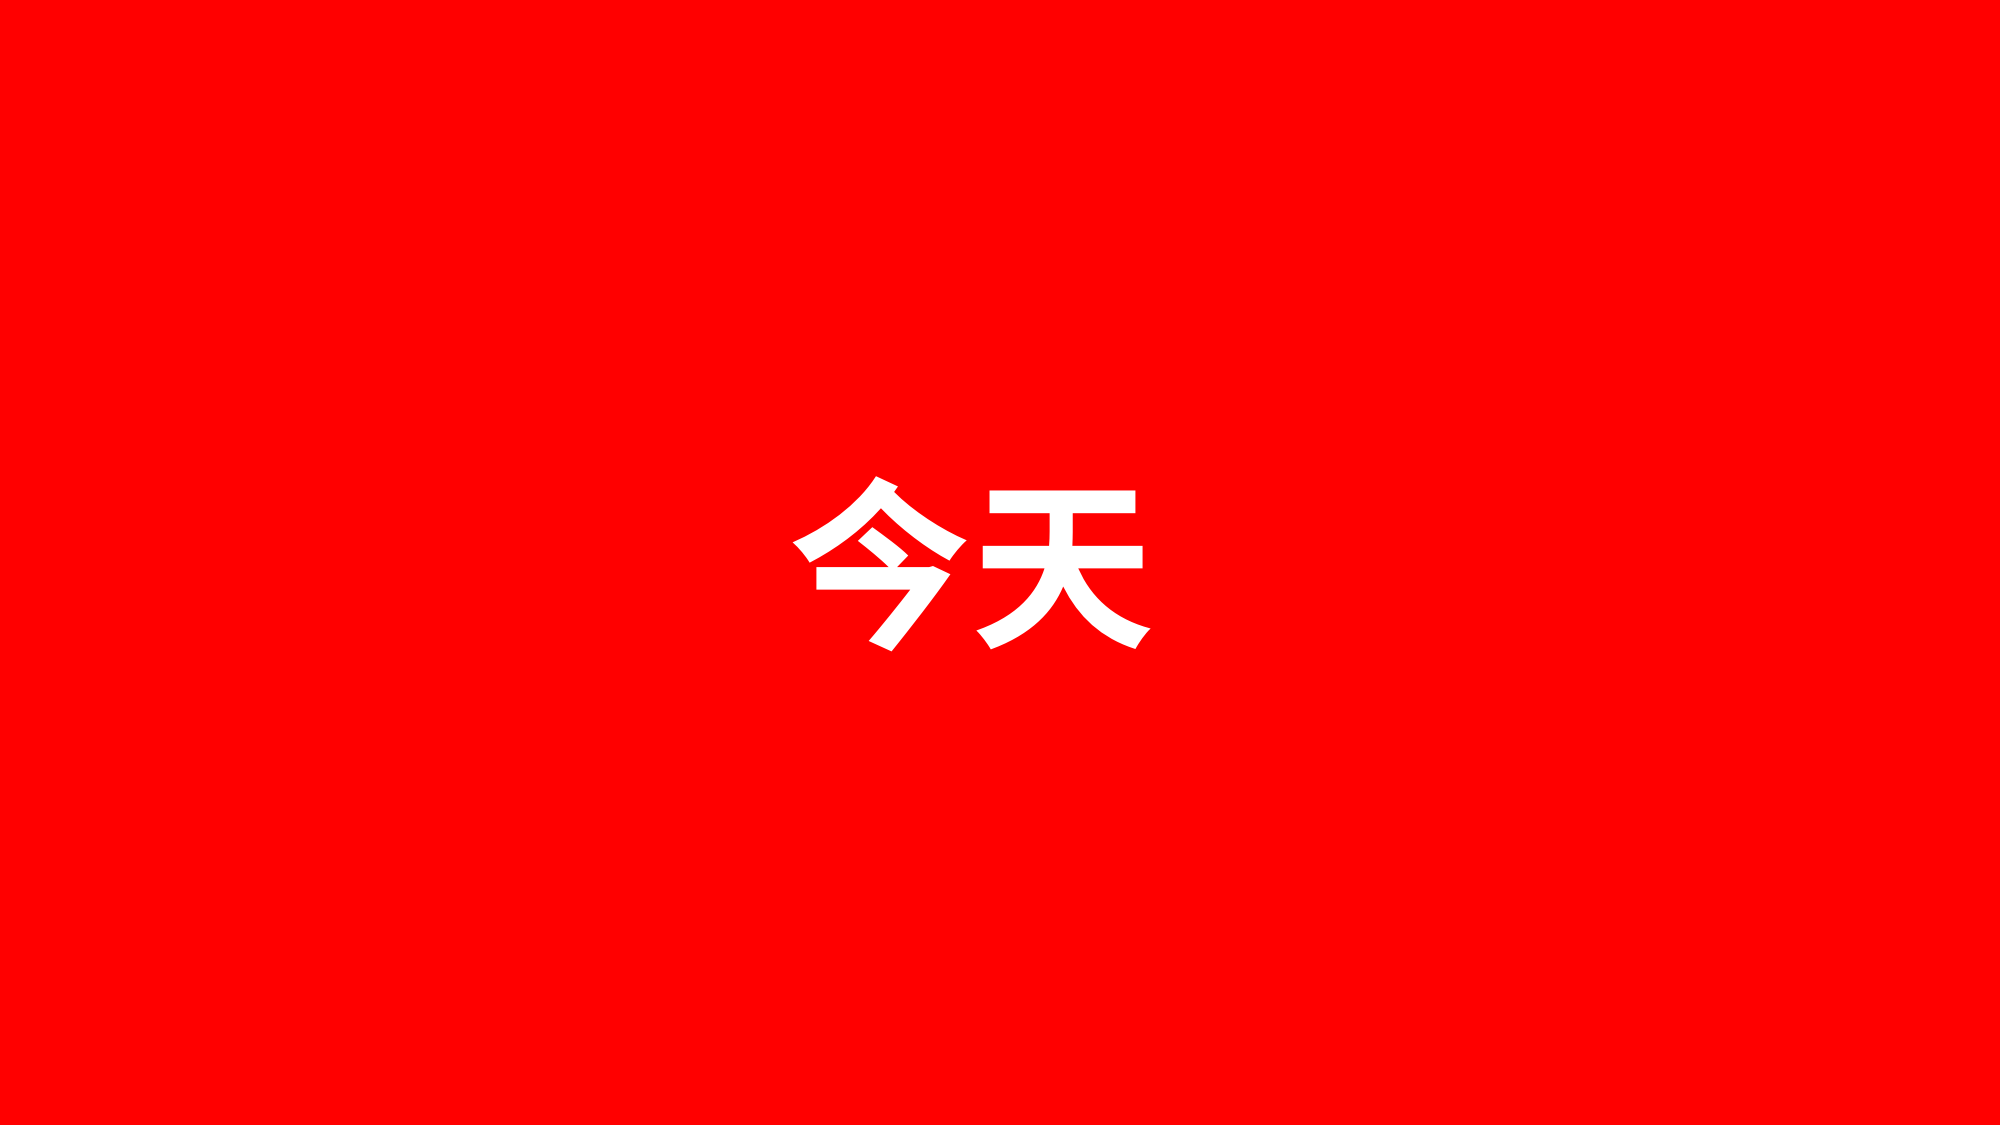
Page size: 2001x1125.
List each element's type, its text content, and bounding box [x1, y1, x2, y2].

text_box 今天 [773, 443, 2000, 679]
